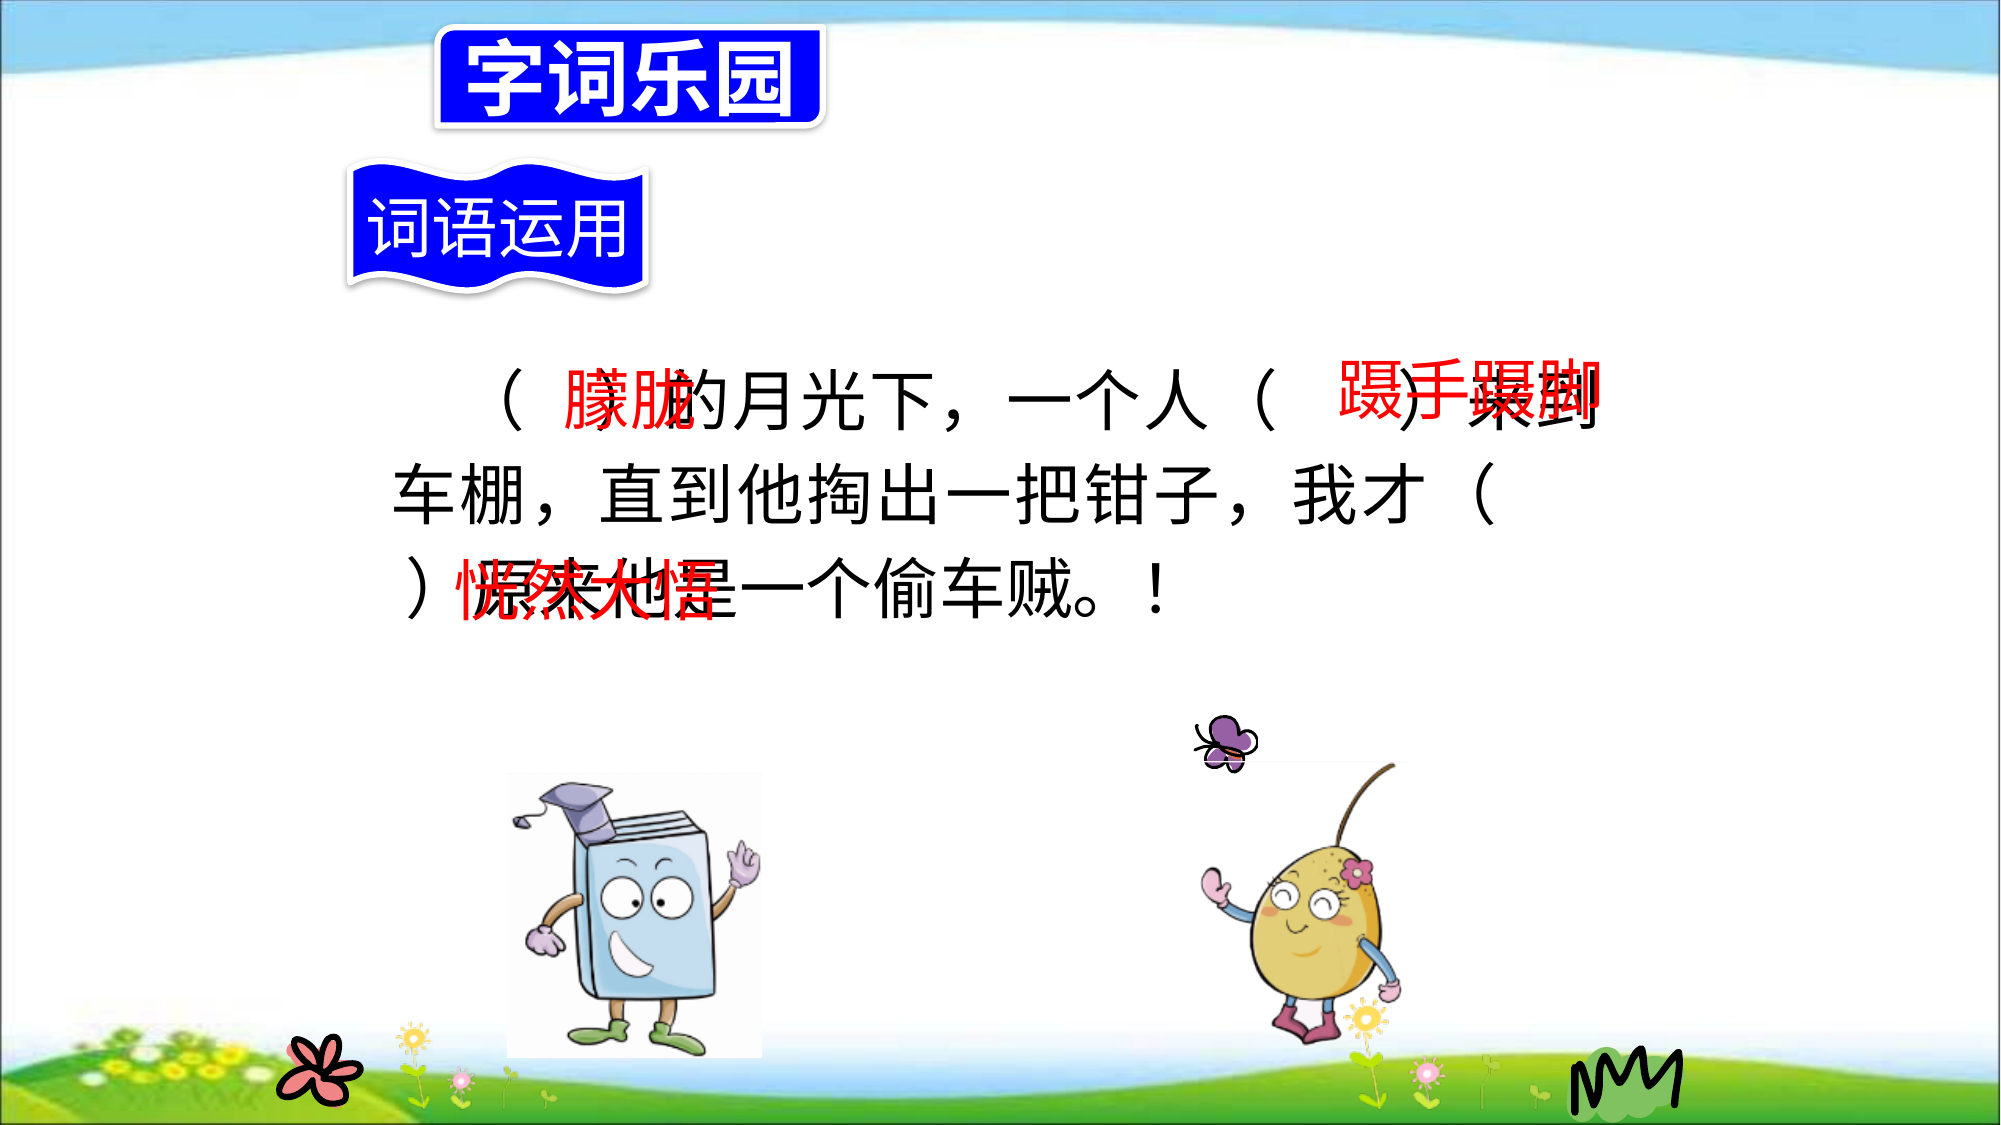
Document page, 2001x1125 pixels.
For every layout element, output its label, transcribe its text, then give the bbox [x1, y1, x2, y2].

text_box 恍然大悟 [438, 541, 736, 636]
text_box 蹑手蹑脚 [1322, 340, 1620, 435]
text_box 朦胧 [549, 350, 713, 446]
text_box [1187, 714, 1406, 1053]
text_box 词语运用 [347, 158, 649, 294]
text_box 字词乐园 [434, 24, 826, 129]
picture [0, 0, 2001, 1125]
text_box （ ）的月光下，一个人（ ）来到车棚，直到他掏出一把钳子，我才（ ）原来他是一个偷车贼。！ [375, 337, 1618, 635]
